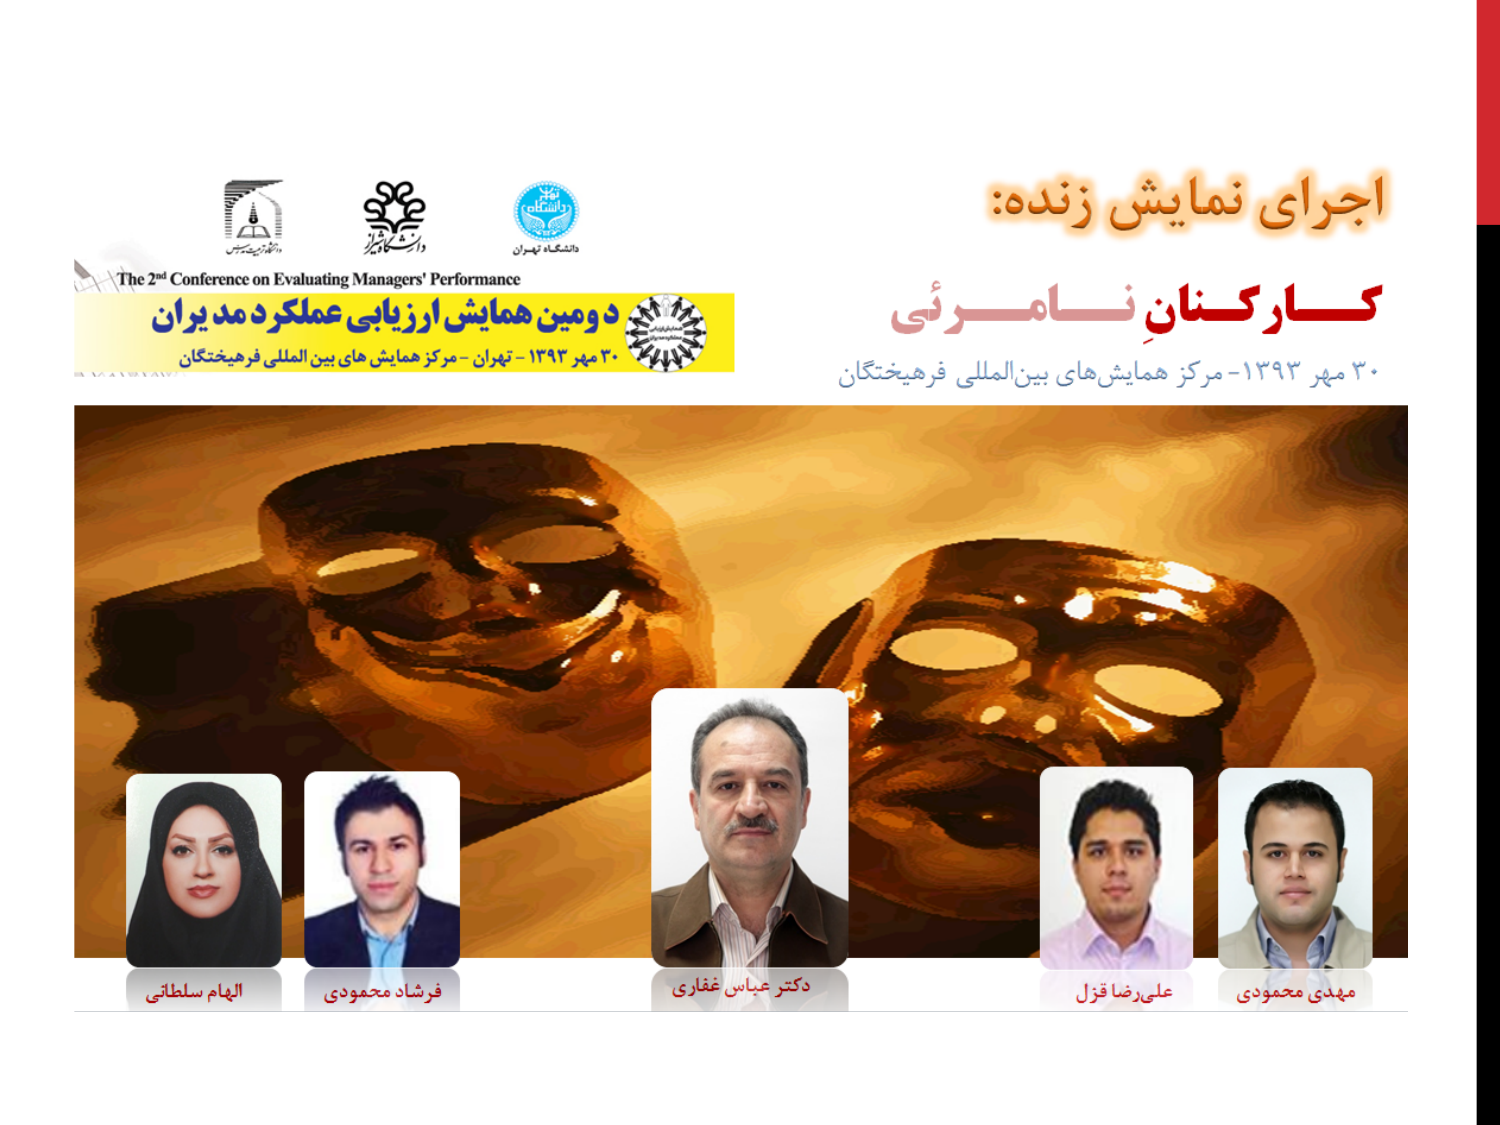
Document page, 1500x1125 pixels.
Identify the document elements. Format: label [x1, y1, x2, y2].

picture [73, 142, 1409, 1012]
